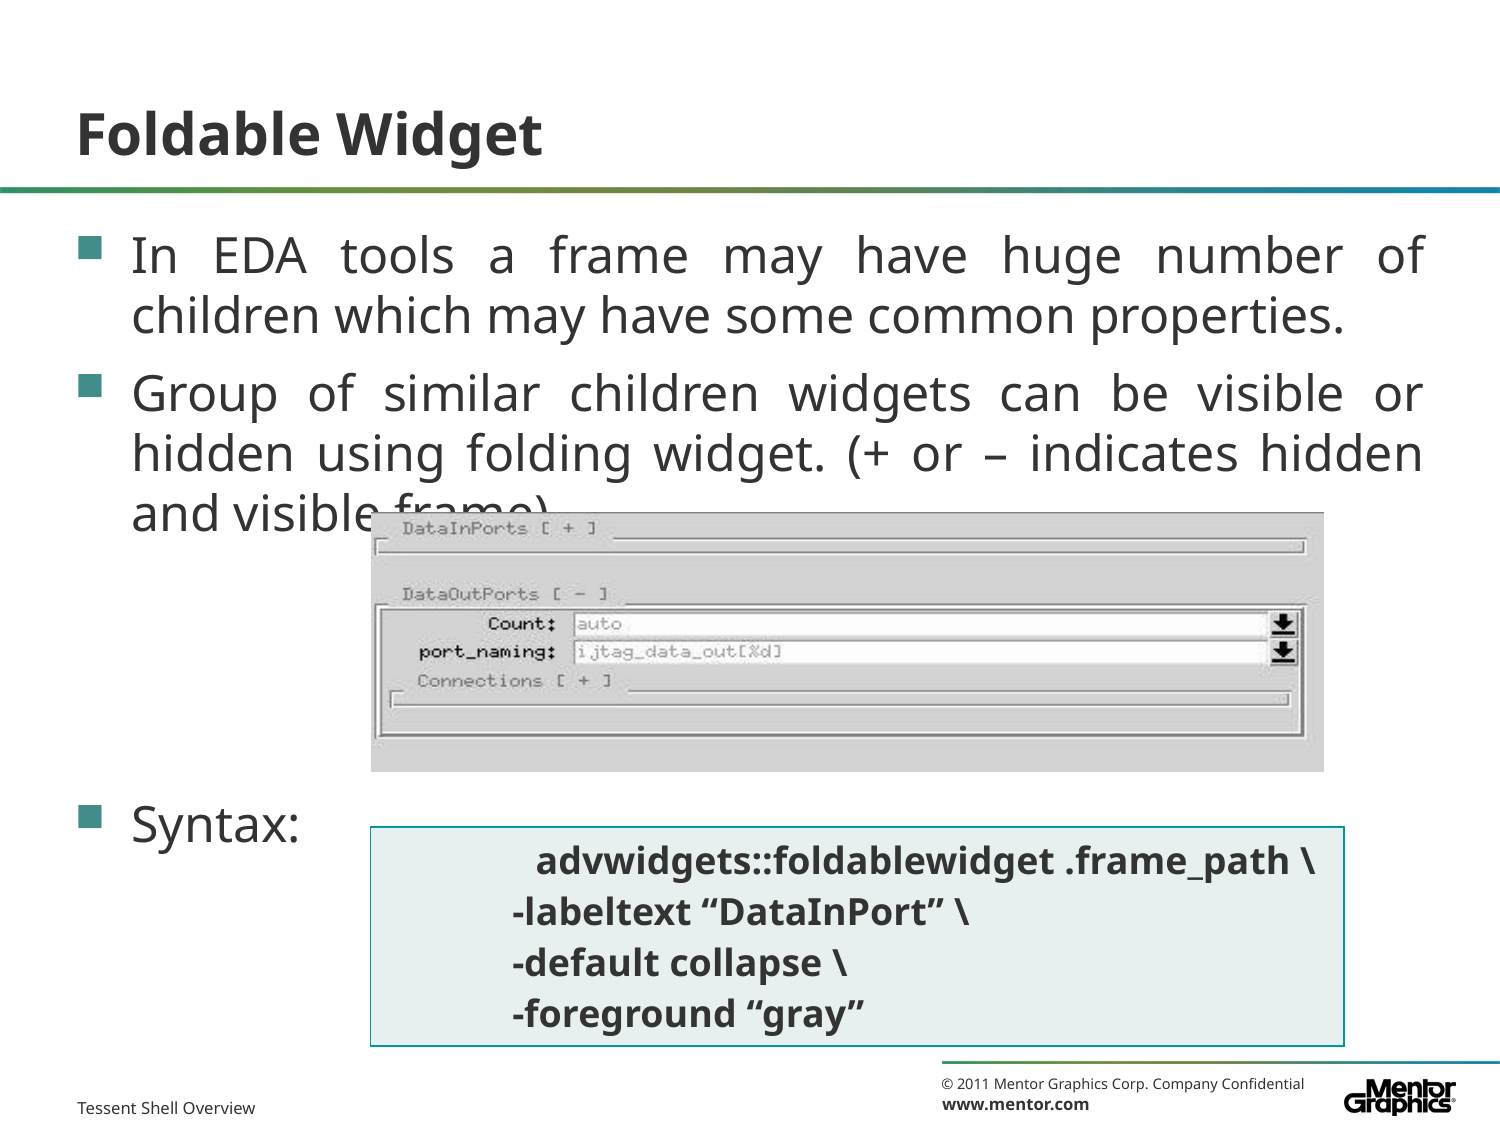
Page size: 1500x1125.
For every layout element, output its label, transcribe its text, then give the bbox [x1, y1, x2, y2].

title Foldable Widget [0, 0, 1500, 176]
footer Tessent Shell Overview [62, 1086, 918, 1125]
picture [0, 1048, 1500, 1125]
table_header advwidgets::foldablewidget .frame_path \ -labeltext “DataInPort” \ -default collapse \ -foreground “gray” [371, 828, 1343, 1045]
list In EDA tools a frame may have huge number of children which may have some common properties. Group of similar children widgets can be visible or hidden using folding widget. (+ or – indicates hidden and visible frame) Syntax: [0, 215, 1500, 1048]
picture [371, 511, 1324, 772]
picture [0, 176, 1500, 215]
